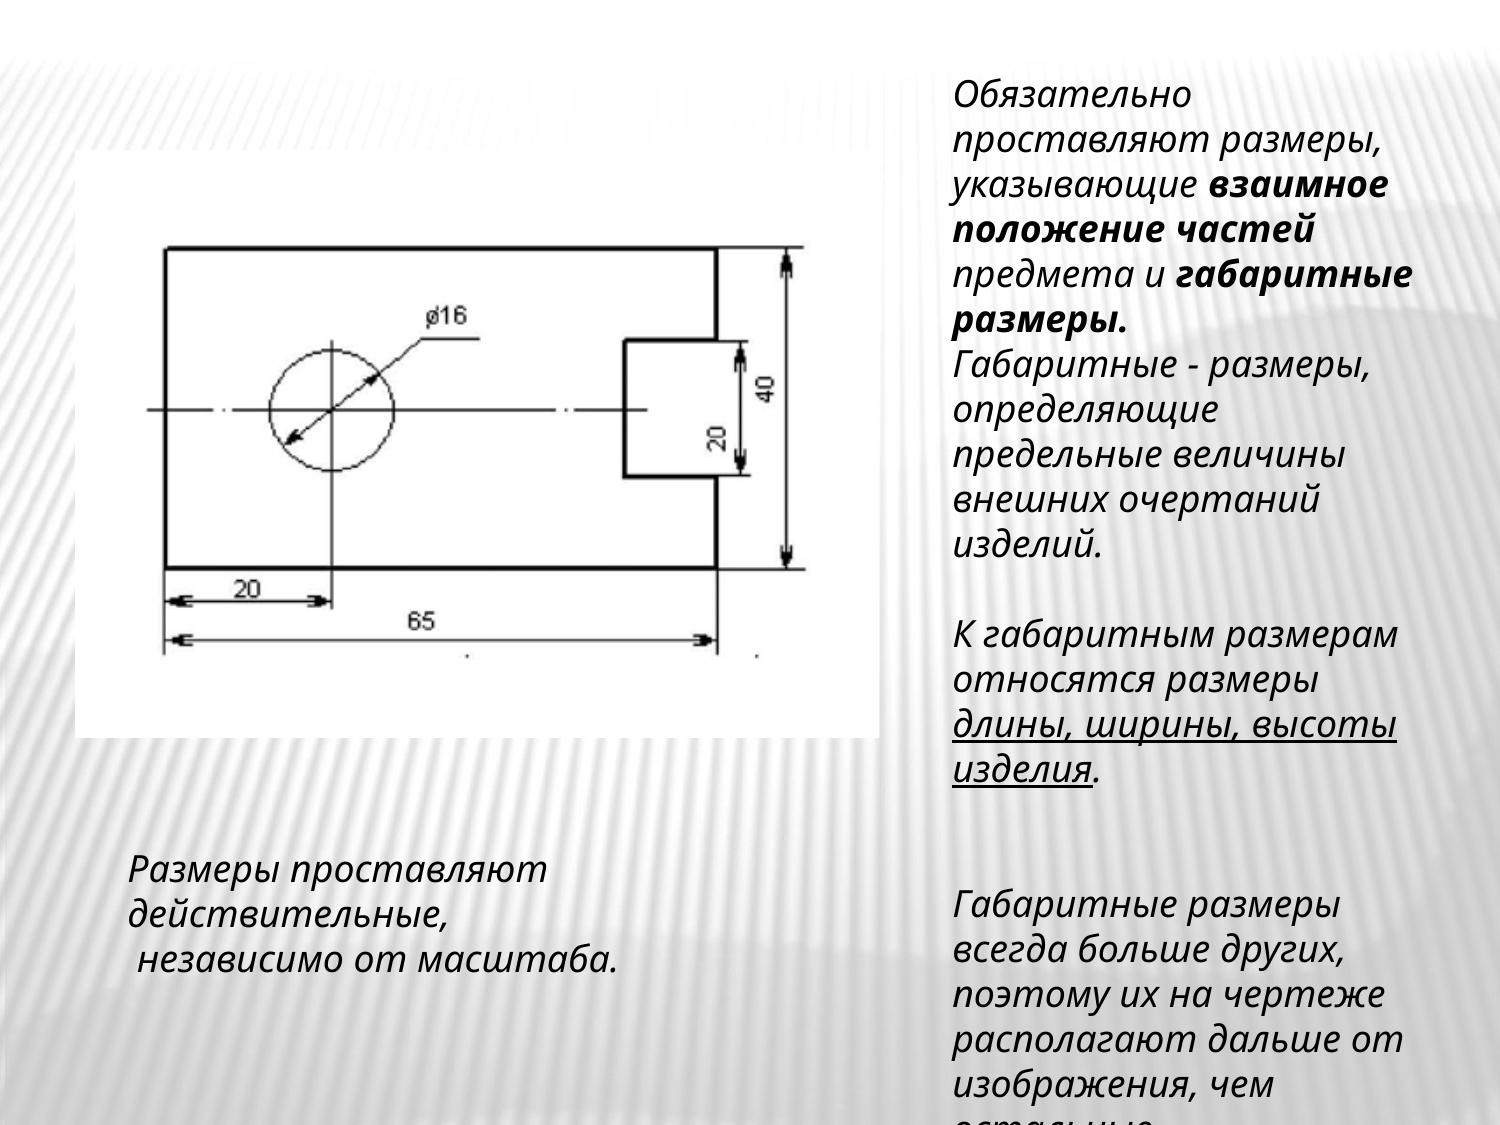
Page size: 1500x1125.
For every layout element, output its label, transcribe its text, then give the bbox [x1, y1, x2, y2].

text_box Размеры проставляют действительные, независимо от масштаба. [112, 837, 850, 988]
text_box Обязательно проставляют размеры, указывающие взаимное положение частей предмета и габаритные размеры. Габаритные - размеры, определяющие предельные величины внешних очертаний изделий. К габаритным размерам относятся размеры длины, ширины, высоты изделия. Габаритные размеры всегда больше других, поэтому их на чертеже располагают дальше от изображения, чем остальные. [937, 62, 1438, 1125]
picture [74, 149, 880, 738]
